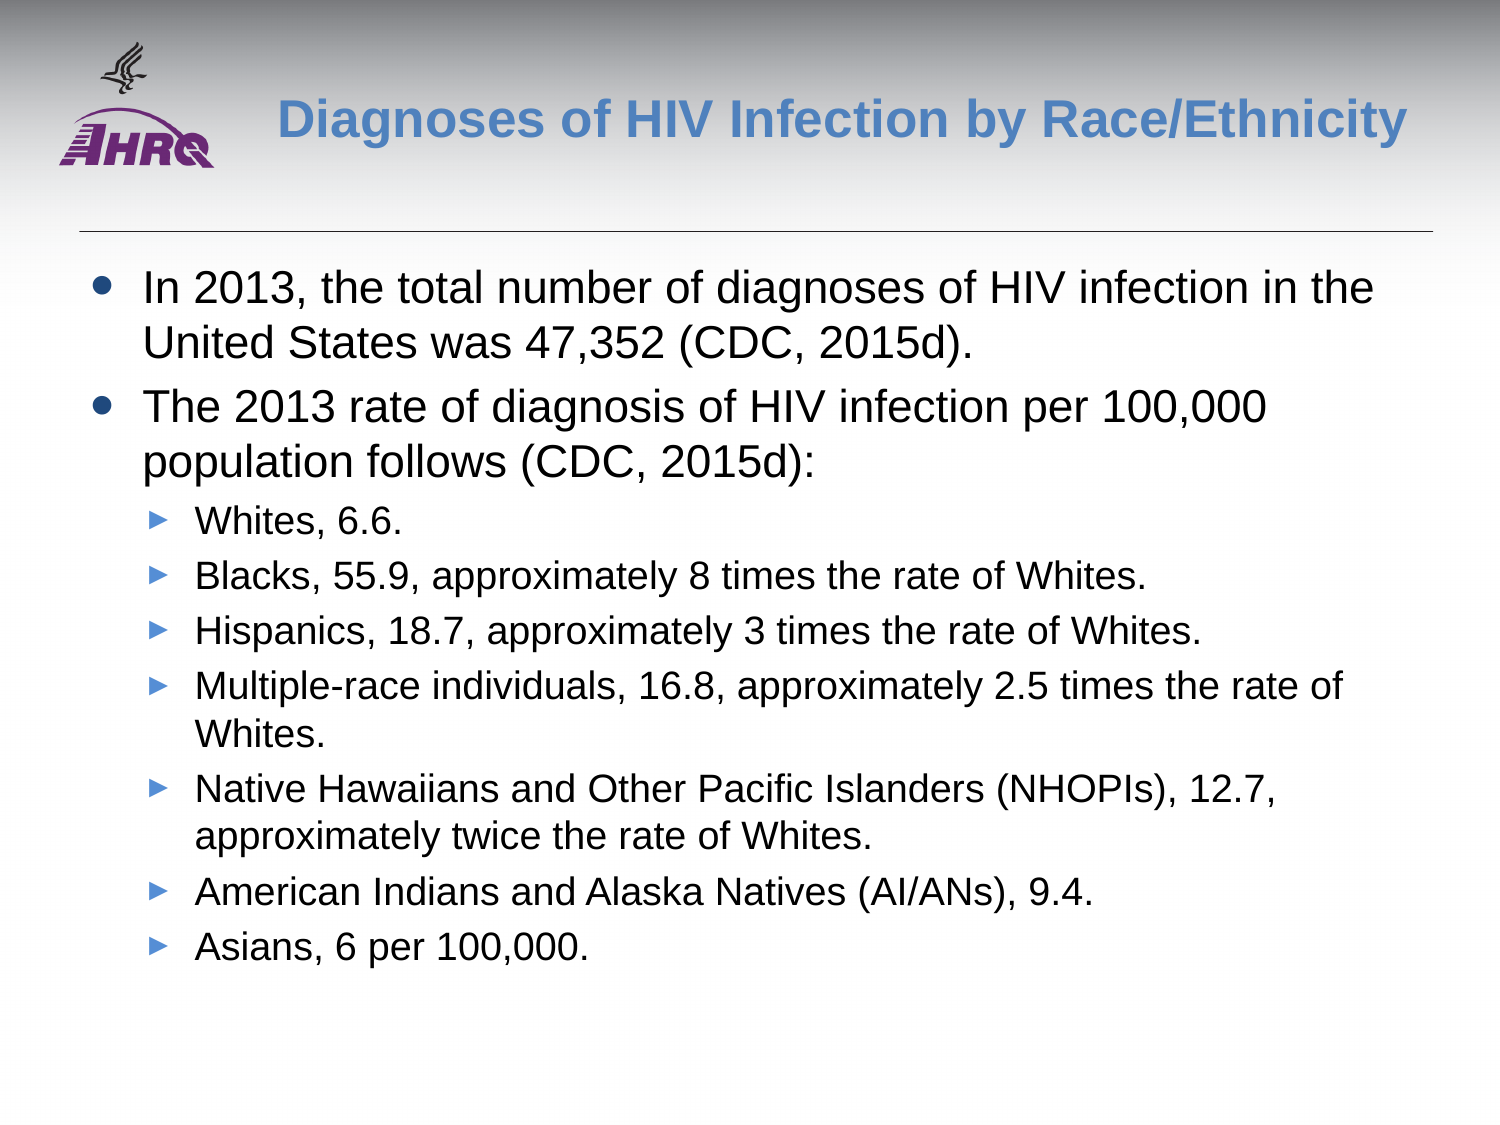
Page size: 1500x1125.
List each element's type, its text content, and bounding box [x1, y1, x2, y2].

list In 2013, the total number of diagnoses of HIV infection in the United States was 47,352 (CDC, 2015d). The 2013 rate of diagnosis of HIV infection per 100,000 population follows (CDC, 2015d): Whites, 6.6. Blacks, 55.9, approximately 8 times the rate of Whites. Hispanics, 18.7, approximately 3 times the rate of Whites. Multiple-race individuals, 16.8, approximately 2.5 times the rate of Whites. Native Hawaiians and Other Pacific Islanders (NHOPIs), 12.7, approximately twice the rate of Whites. American Indians and Alaska Natives (AI/ANs), 9.4. Asians, 6 per 100,000. [75, 249, 1425, 993]
title Diagnoses of HIV Infection by Race/Ethnicity [262, 45, 1425, 188]
picture [0, 0, 1500, 1125]
